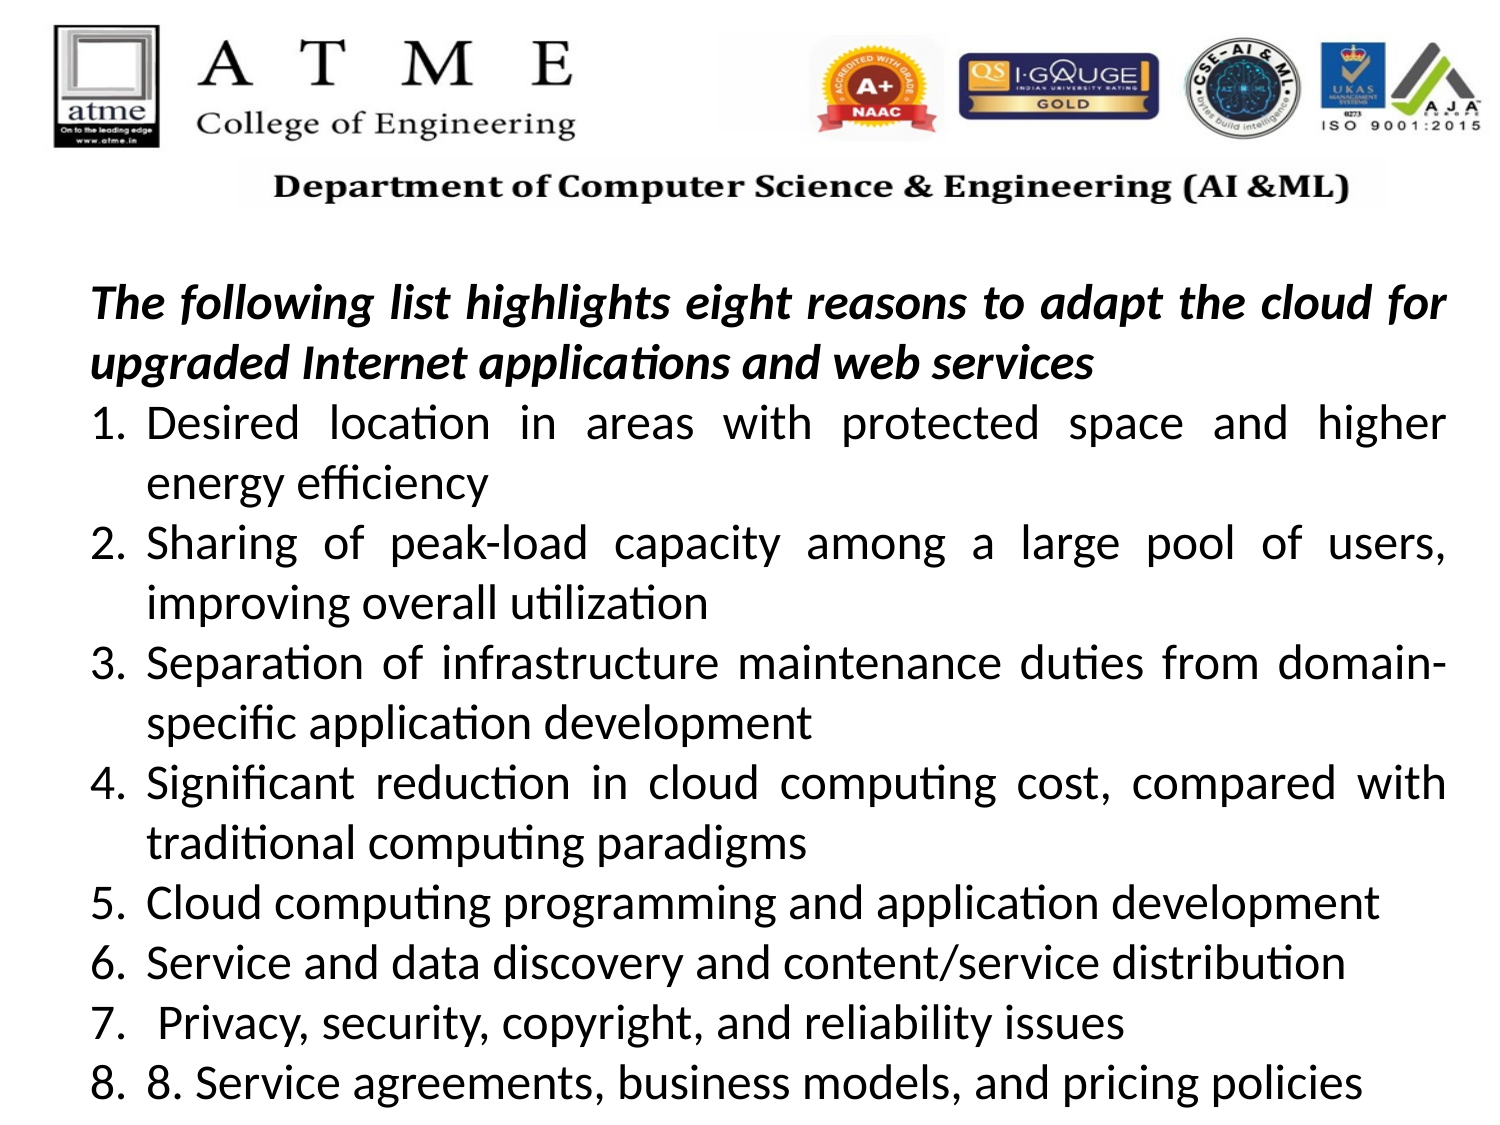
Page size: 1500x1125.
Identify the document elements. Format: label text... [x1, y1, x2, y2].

picture [24, 0, 1500, 226]
text_box The following list highlights eight reasons to adapt the cloud for upgraded Internet applications and web services Desired location in areas with protected space and higher energy efficiency Sharing of peak-load capacity among a large pool of users, improving overall utilization Separation of infrastructure maintenance duties from domain-specific application development Significant reduction in cloud computing cost, compared with traditional computing paradigms Cloud computing programming and application development Service and data discovery and content/service distribution Privacy, security, copyright, and reliability issues 8. Service agreements, business models, and pricing policies [75, 262, 1463, 1118]
